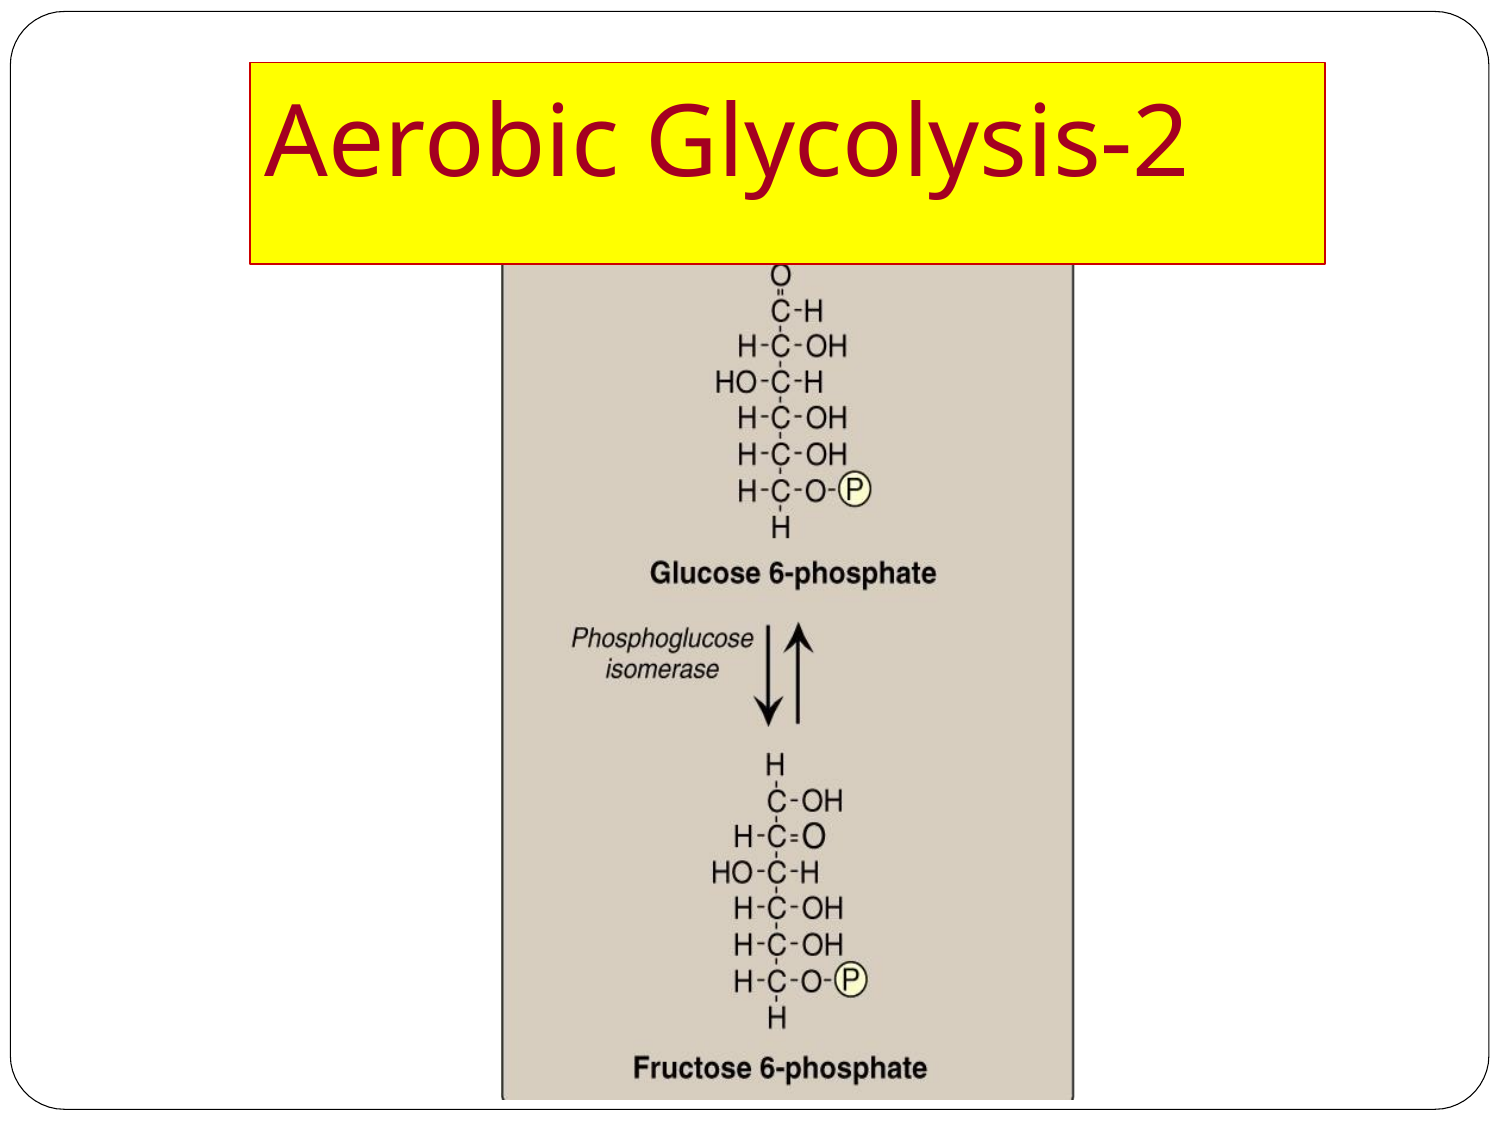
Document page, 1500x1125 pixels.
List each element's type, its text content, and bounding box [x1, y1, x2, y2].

text_box [500, 265, 1075, 1100]
title Aerobic Glycolysis-2 [249, 62, 1325, 265]
